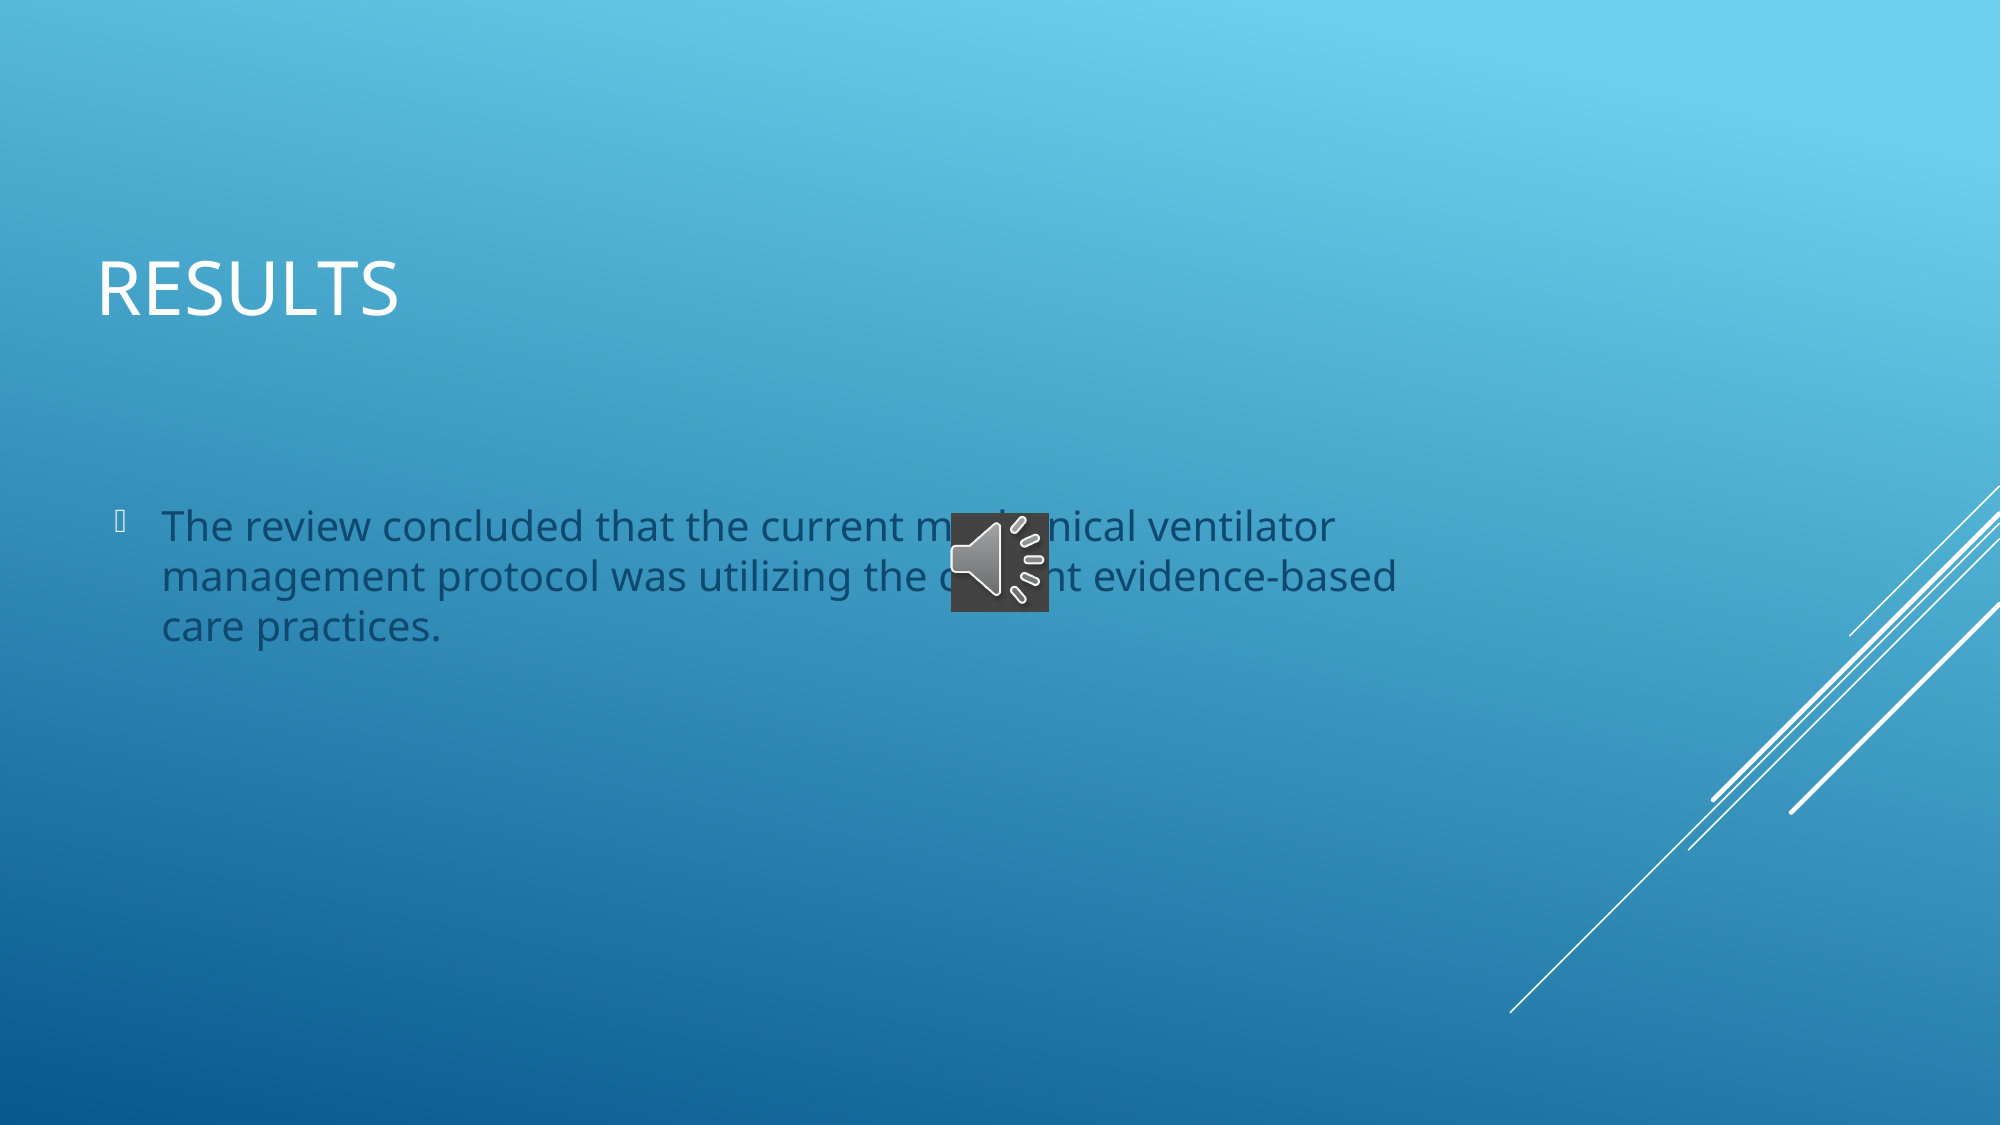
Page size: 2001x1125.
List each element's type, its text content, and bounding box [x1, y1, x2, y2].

picture [949, 512, 1051, 613]
title Results [80, 161, 1481, 409]
list The review concluded that the current mechanical ventilator management protocol was utilizing the current evidence-based care practices. [99, 313, 1500, 907]
